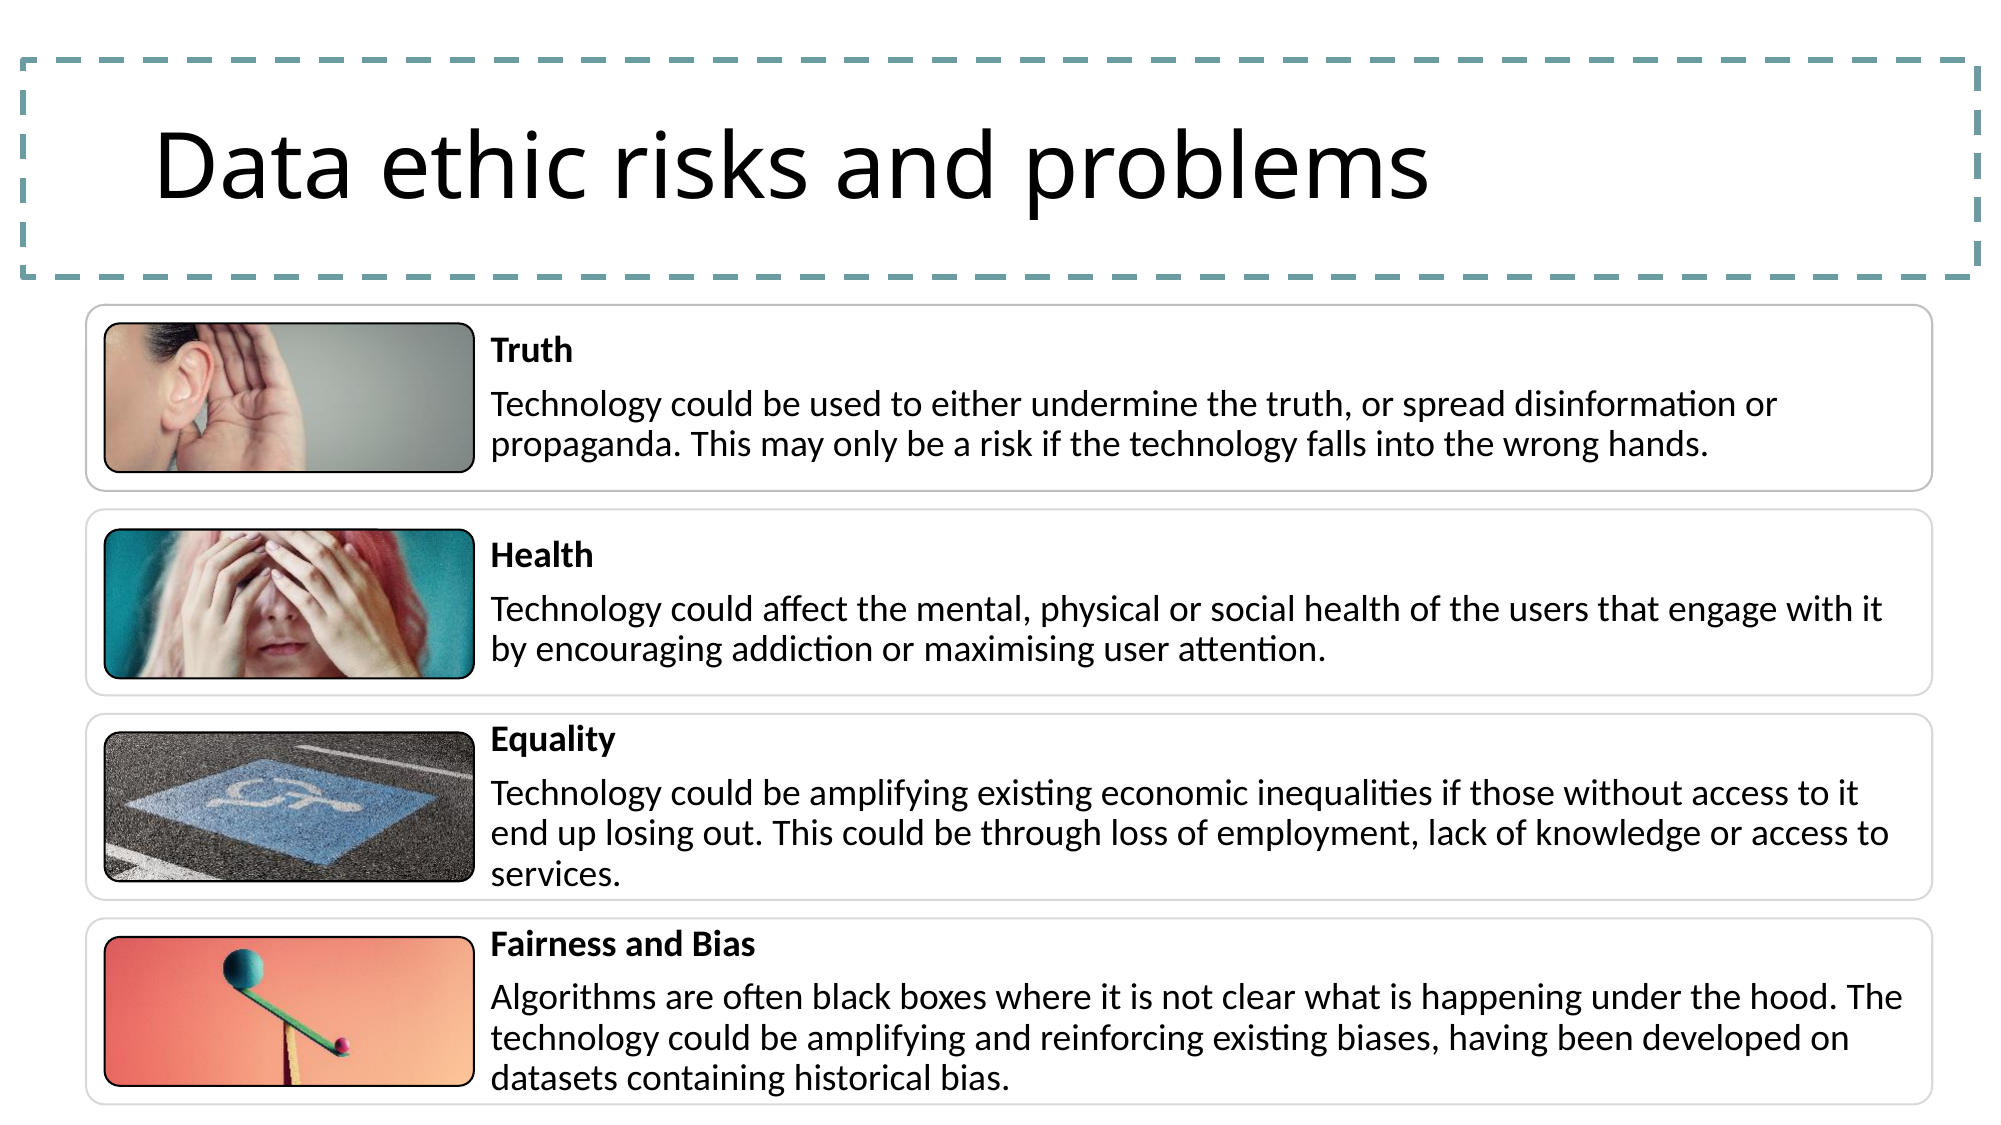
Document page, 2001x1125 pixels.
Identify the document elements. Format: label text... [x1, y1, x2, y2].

title Data ethic risks and problems [137, 59, 1863, 278]
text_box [86, 304, 1933, 1105]
